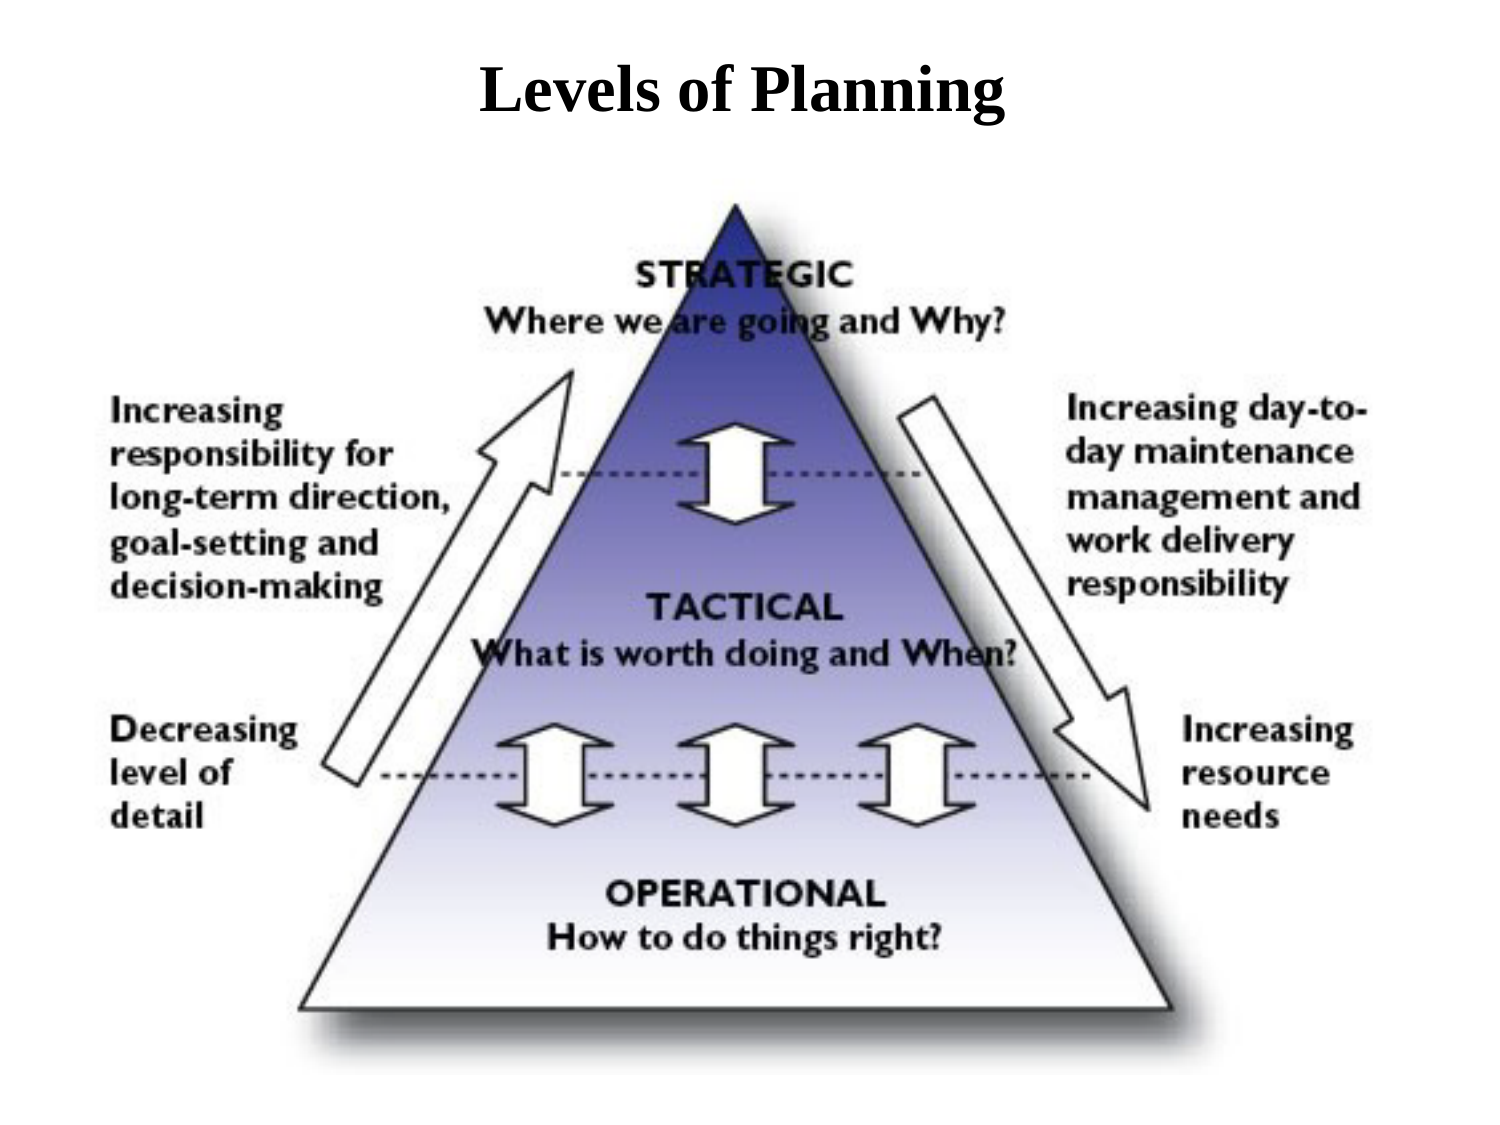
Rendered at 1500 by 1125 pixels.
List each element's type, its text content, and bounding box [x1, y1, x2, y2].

picture [74, 137, 1451, 1076]
text_box Levels of Planning [464, 37, 1022, 133]
